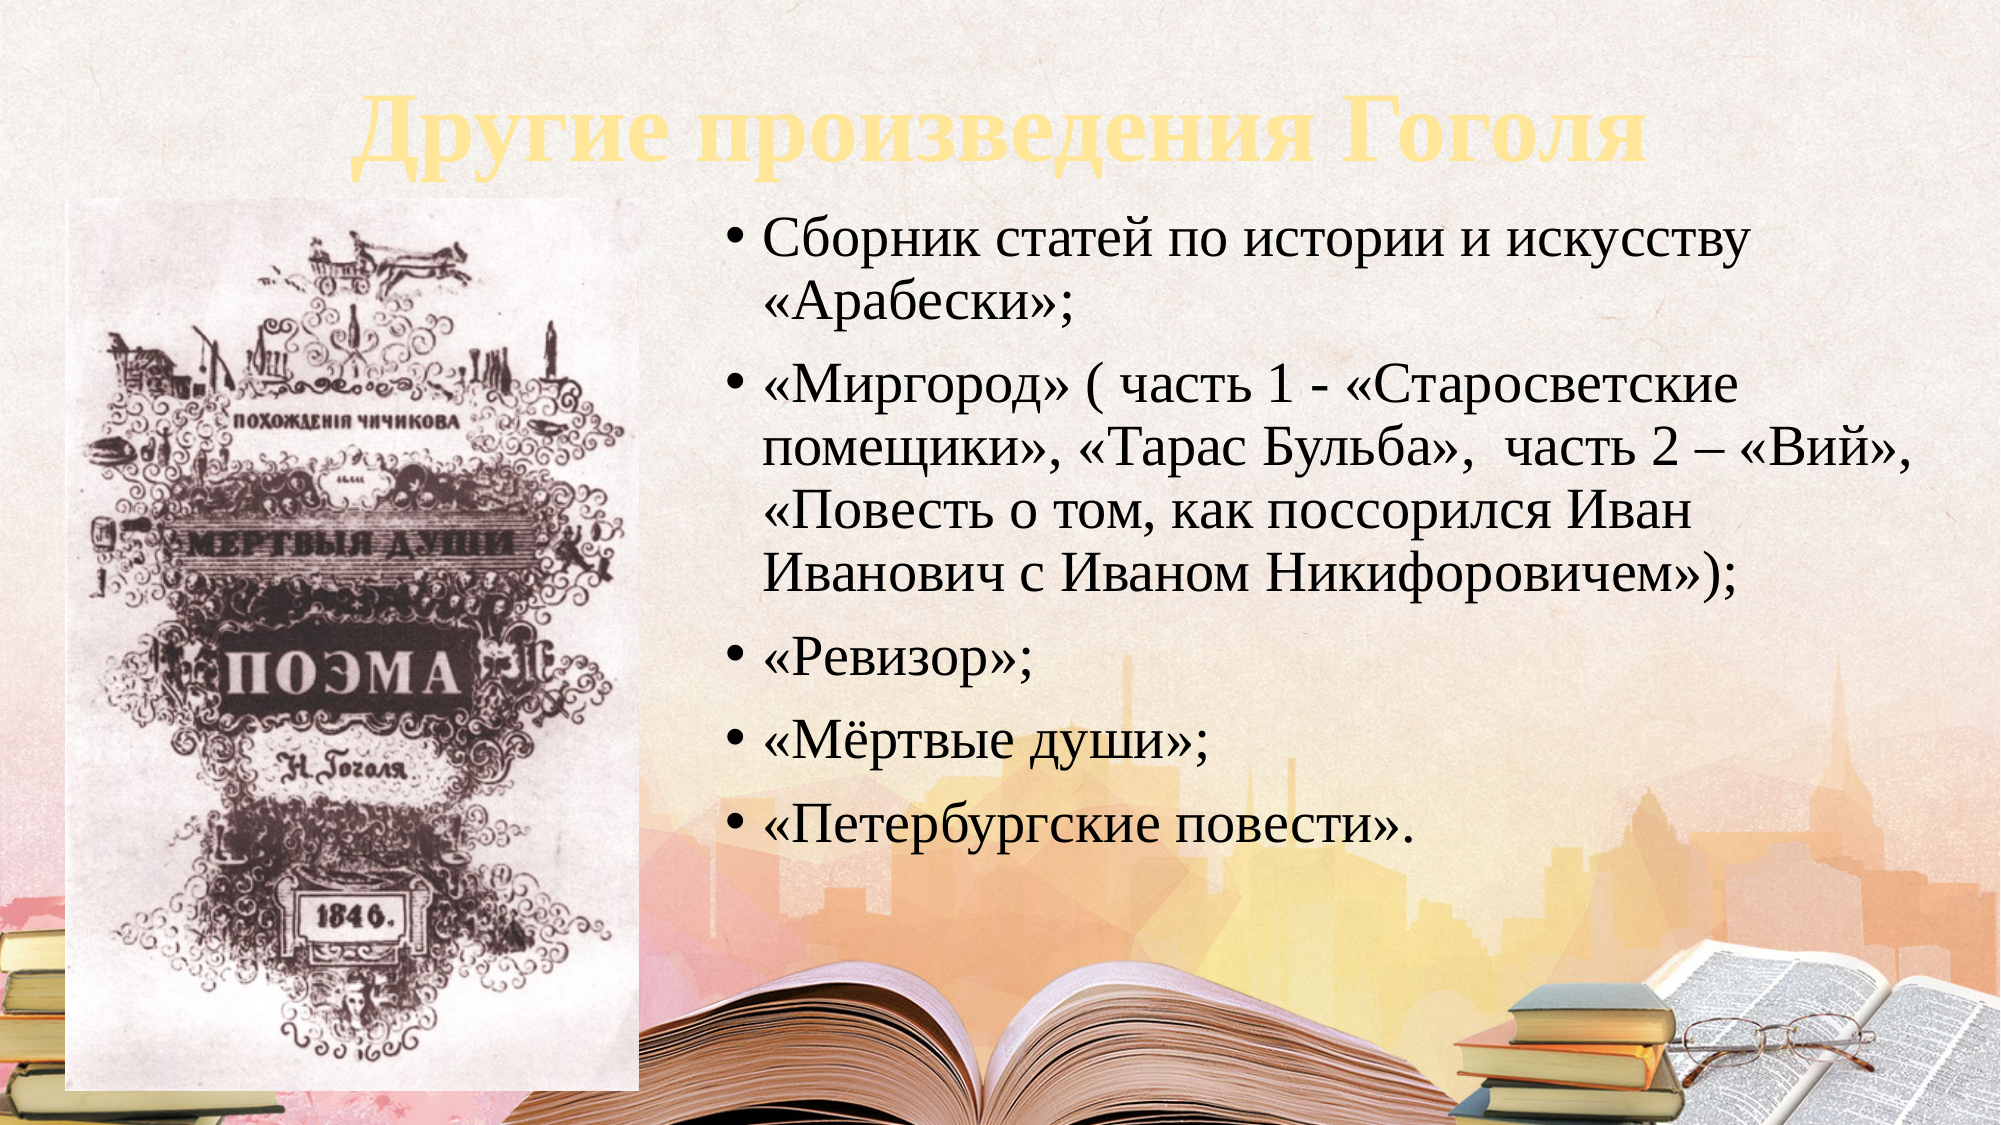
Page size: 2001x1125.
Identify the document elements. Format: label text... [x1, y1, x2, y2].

picture [0, 0, 2001, 1125]
list Сборник статей по истории и искусству «Арабески»; «Миргород» ( часть 1 - «Старосветские помещики», «Тарас Бульба», часть 2 – «Вий», «Повесть о том, как поссорился Иван Иванович с Иваном Никифоровичем»); «Ревизор»; «Мёртвые души»; «Петербургские повести». [709, 198, 1953, 1091]
title Другие произведения Гоголя [137, 59, 1863, 199]
